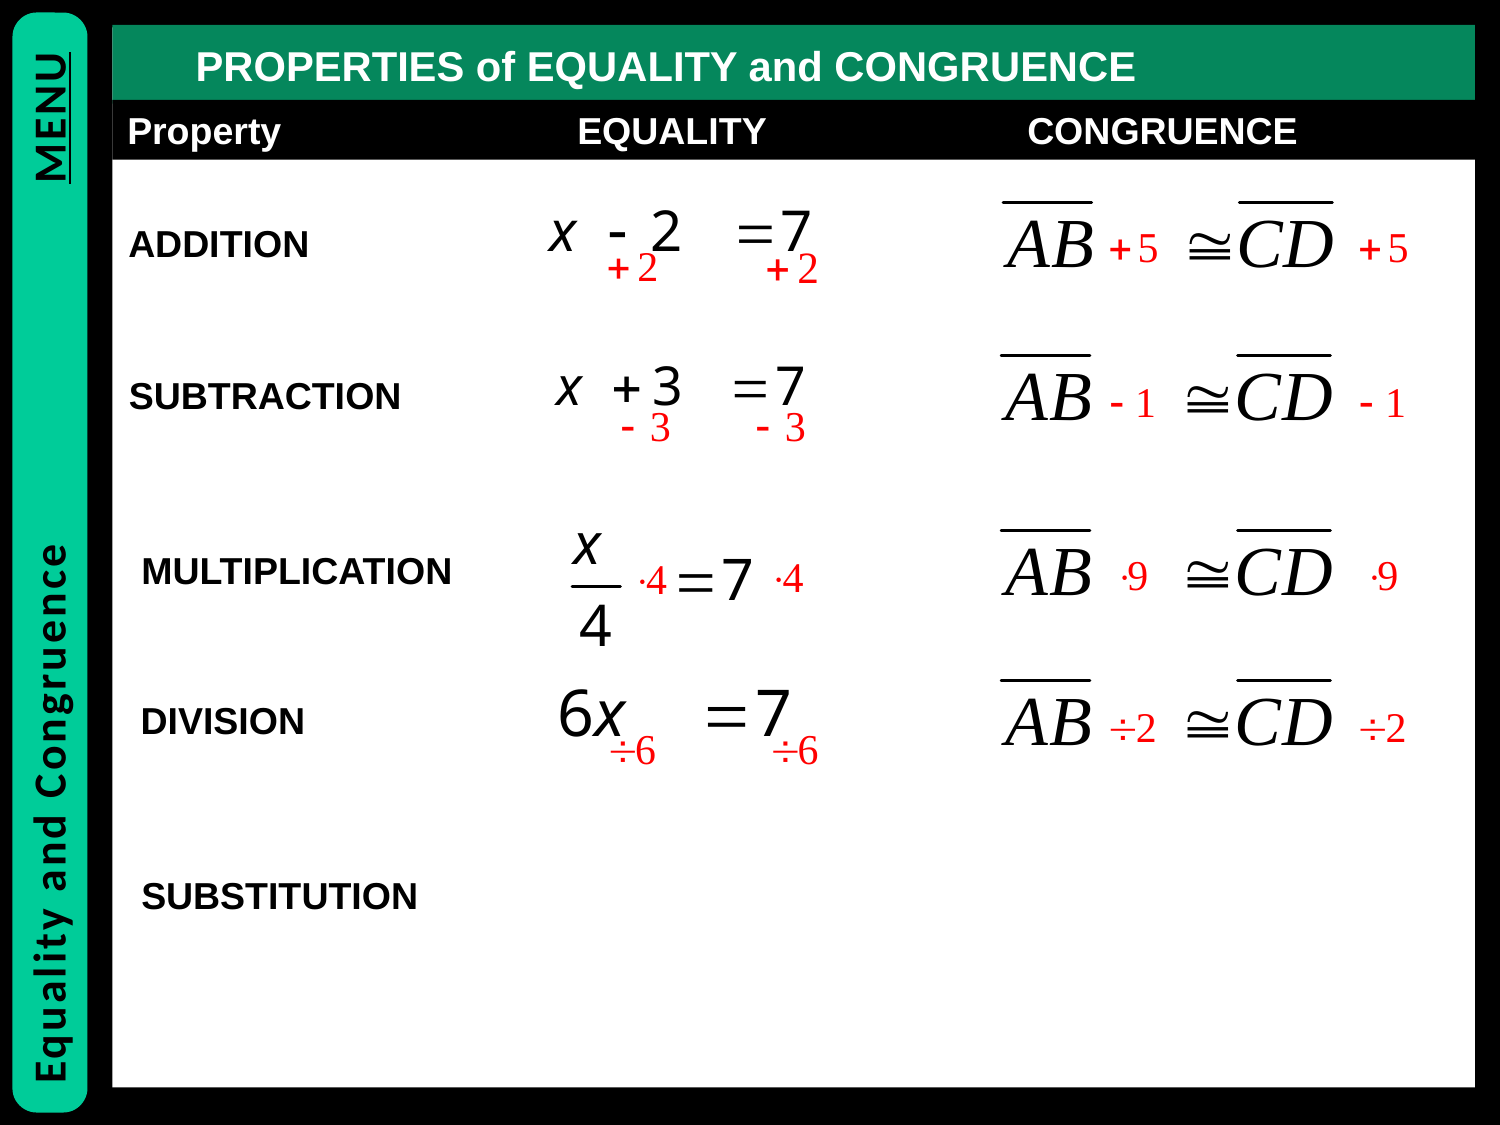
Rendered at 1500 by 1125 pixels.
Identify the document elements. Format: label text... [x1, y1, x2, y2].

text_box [1099, 703, 1164, 750]
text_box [989, 513, 1346, 626]
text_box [542, 199, 826, 281]
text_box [1108, 551, 1155, 602]
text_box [1358, 551, 1405, 602]
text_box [1349, 703, 1413, 750]
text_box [1352, 378, 1410, 425]
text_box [112, 24, 1476, 1088]
text_box Equality and Congruence MENU [12, 37, 83, 1099]
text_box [991, 185, 1348, 297]
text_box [549, 677, 808, 770]
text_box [989, 663, 1346, 776]
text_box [599, 242, 667, 289]
text_box [12, 12, 88, 1113]
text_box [762, 725, 826, 776]
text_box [758, 242, 826, 289]
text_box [1103, 378, 1160, 425]
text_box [599, 725, 663, 776]
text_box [626, 555, 676, 603]
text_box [749, 401, 813, 452]
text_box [762, 553, 812, 601]
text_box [989, 338, 1346, 451]
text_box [1351, 222, 1415, 273]
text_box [549, 356, 818, 433]
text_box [562, 499, 768, 659]
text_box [1101, 222, 1165, 273]
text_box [614, 401, 678, 452]
